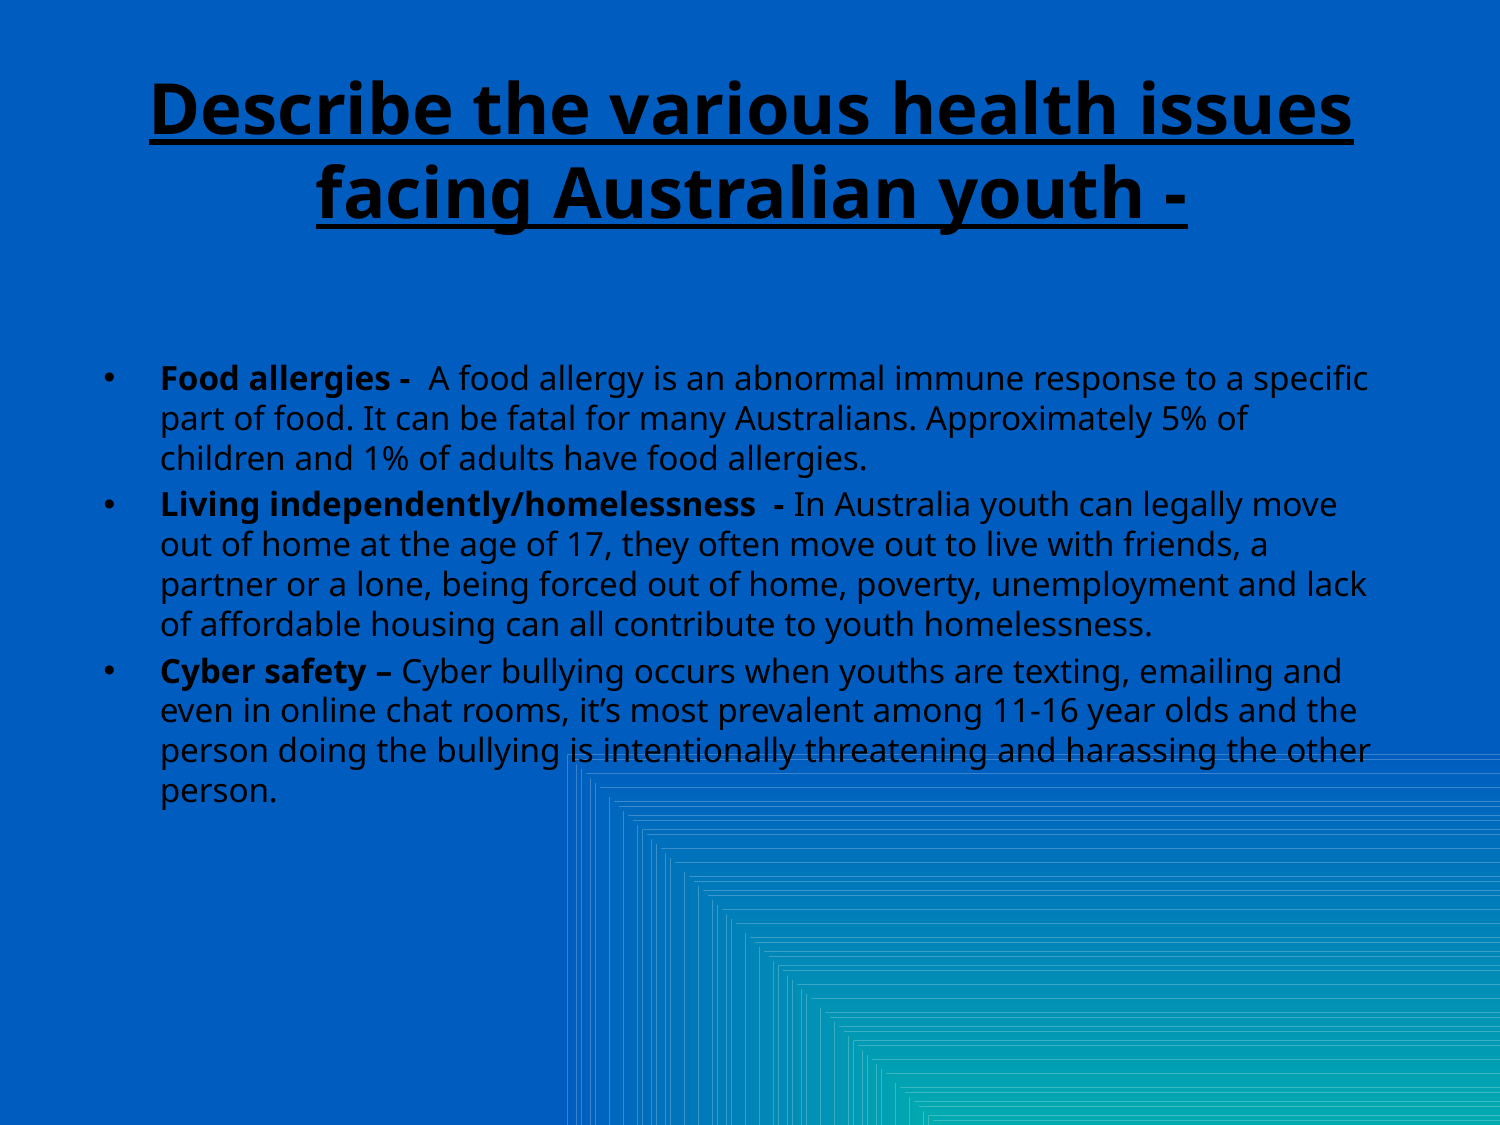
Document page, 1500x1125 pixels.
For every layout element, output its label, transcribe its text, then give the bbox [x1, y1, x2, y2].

list Food allergies - A food allergy is an abnormal immune response to a specific part of food. It can be fatal for many Australians. Approximately 5% of children and 1% of adults have food allergies. Living independently/homelessness - In Australia youth can legally move out of home at the age of 17, they often move out to live with friends, a partner or a lone, being forced out of home, poverty, unemployment and lack of affordable housing can all contribute to youth homelessness. Cyber safety – Cyber bullying occurs when youths are texting, emailing and even in online chat rooms, it’s most prevalent among 11-16 year olds and the person doing the bullying is intentionally threatening and harassing the other person. [88, 349, 1400, 929]
title Describe the various health issues facing Australian youth - [76, 54, 1427, 243]
